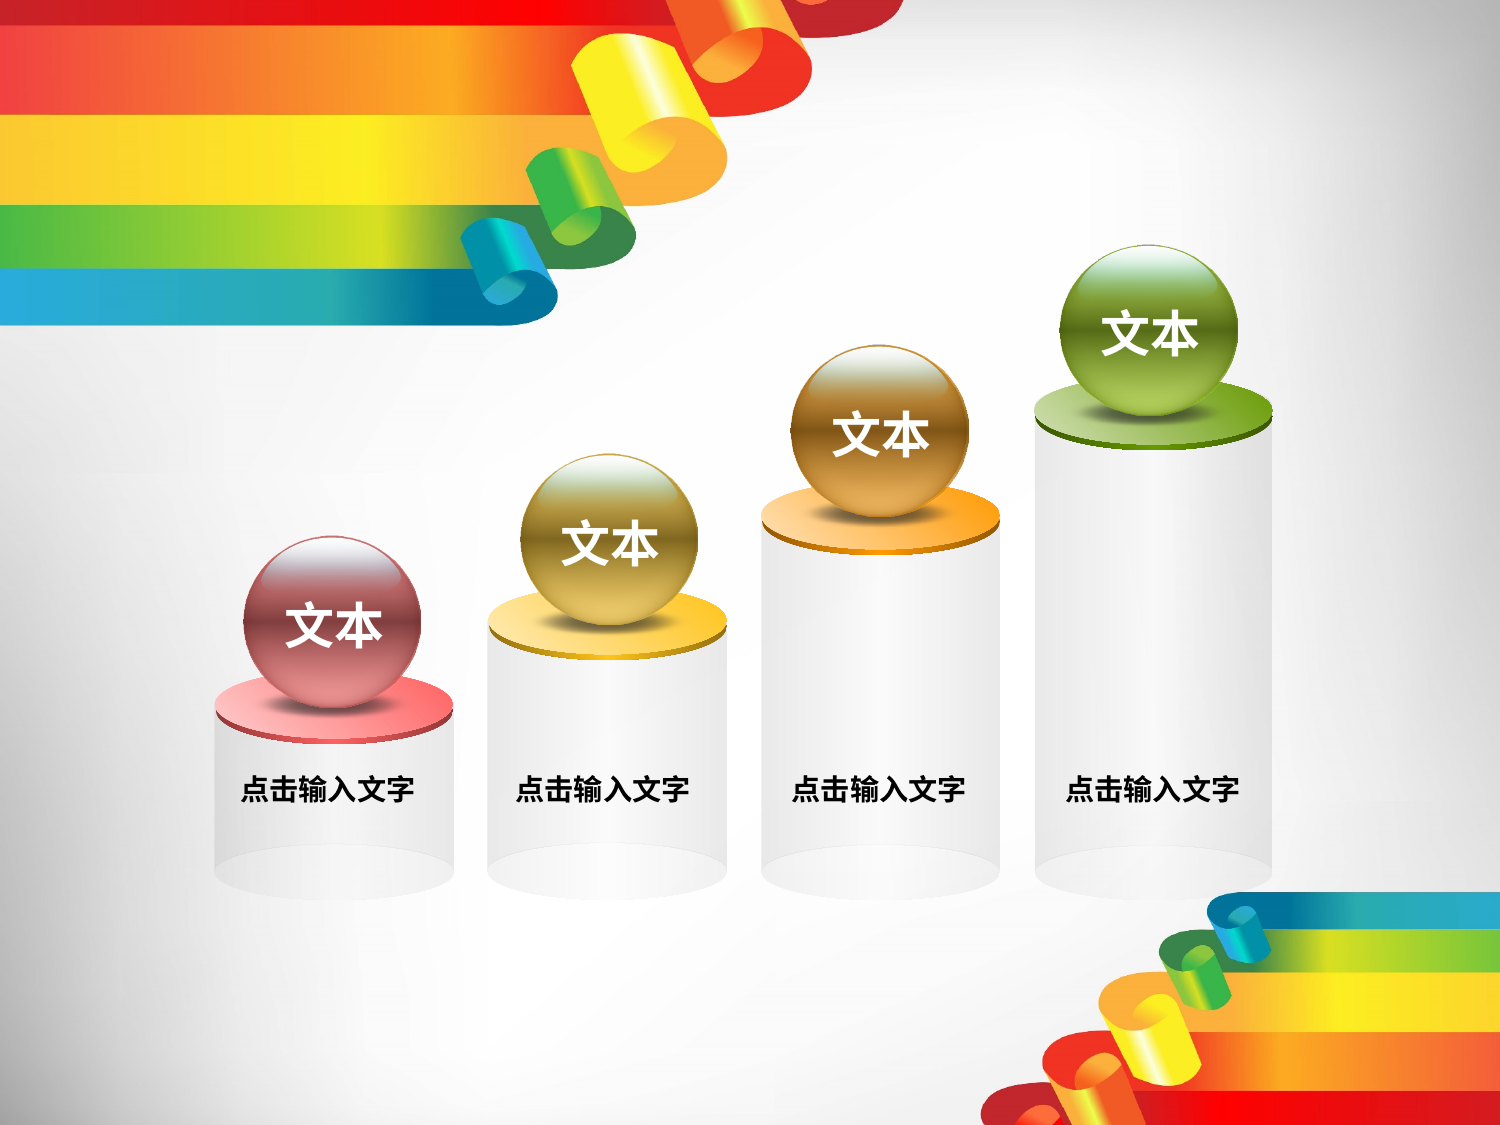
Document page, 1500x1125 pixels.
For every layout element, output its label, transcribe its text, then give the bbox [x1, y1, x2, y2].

text_box [1034, 451, 1273, 901]
text_box 点击输入文字 [1037, 763, 1269, 814]
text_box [243, 535, 421, 708]
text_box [1034, 376, 1273, 451]
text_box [1059, 244, 1238, 416]
text_box [487, 619, 728, 900]
text_box 点击输入文字 [212, 763, 444, 814]
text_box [488, 586, 728, 661]
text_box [520, 453, 698, 625]
picture [0, 0, 1500, 1125]
text_box [761, 556, 1000, 900]
text_box [214, 699, 455, 901]
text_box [790, 344, 968, 517]
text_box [761, 481, 1000, 556]
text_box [214, 670, 453, 745]
text_box 点击输入文字 [487, 763, 719, 814]
text_box 点击输入文字 [764, 763, 995, 814]
